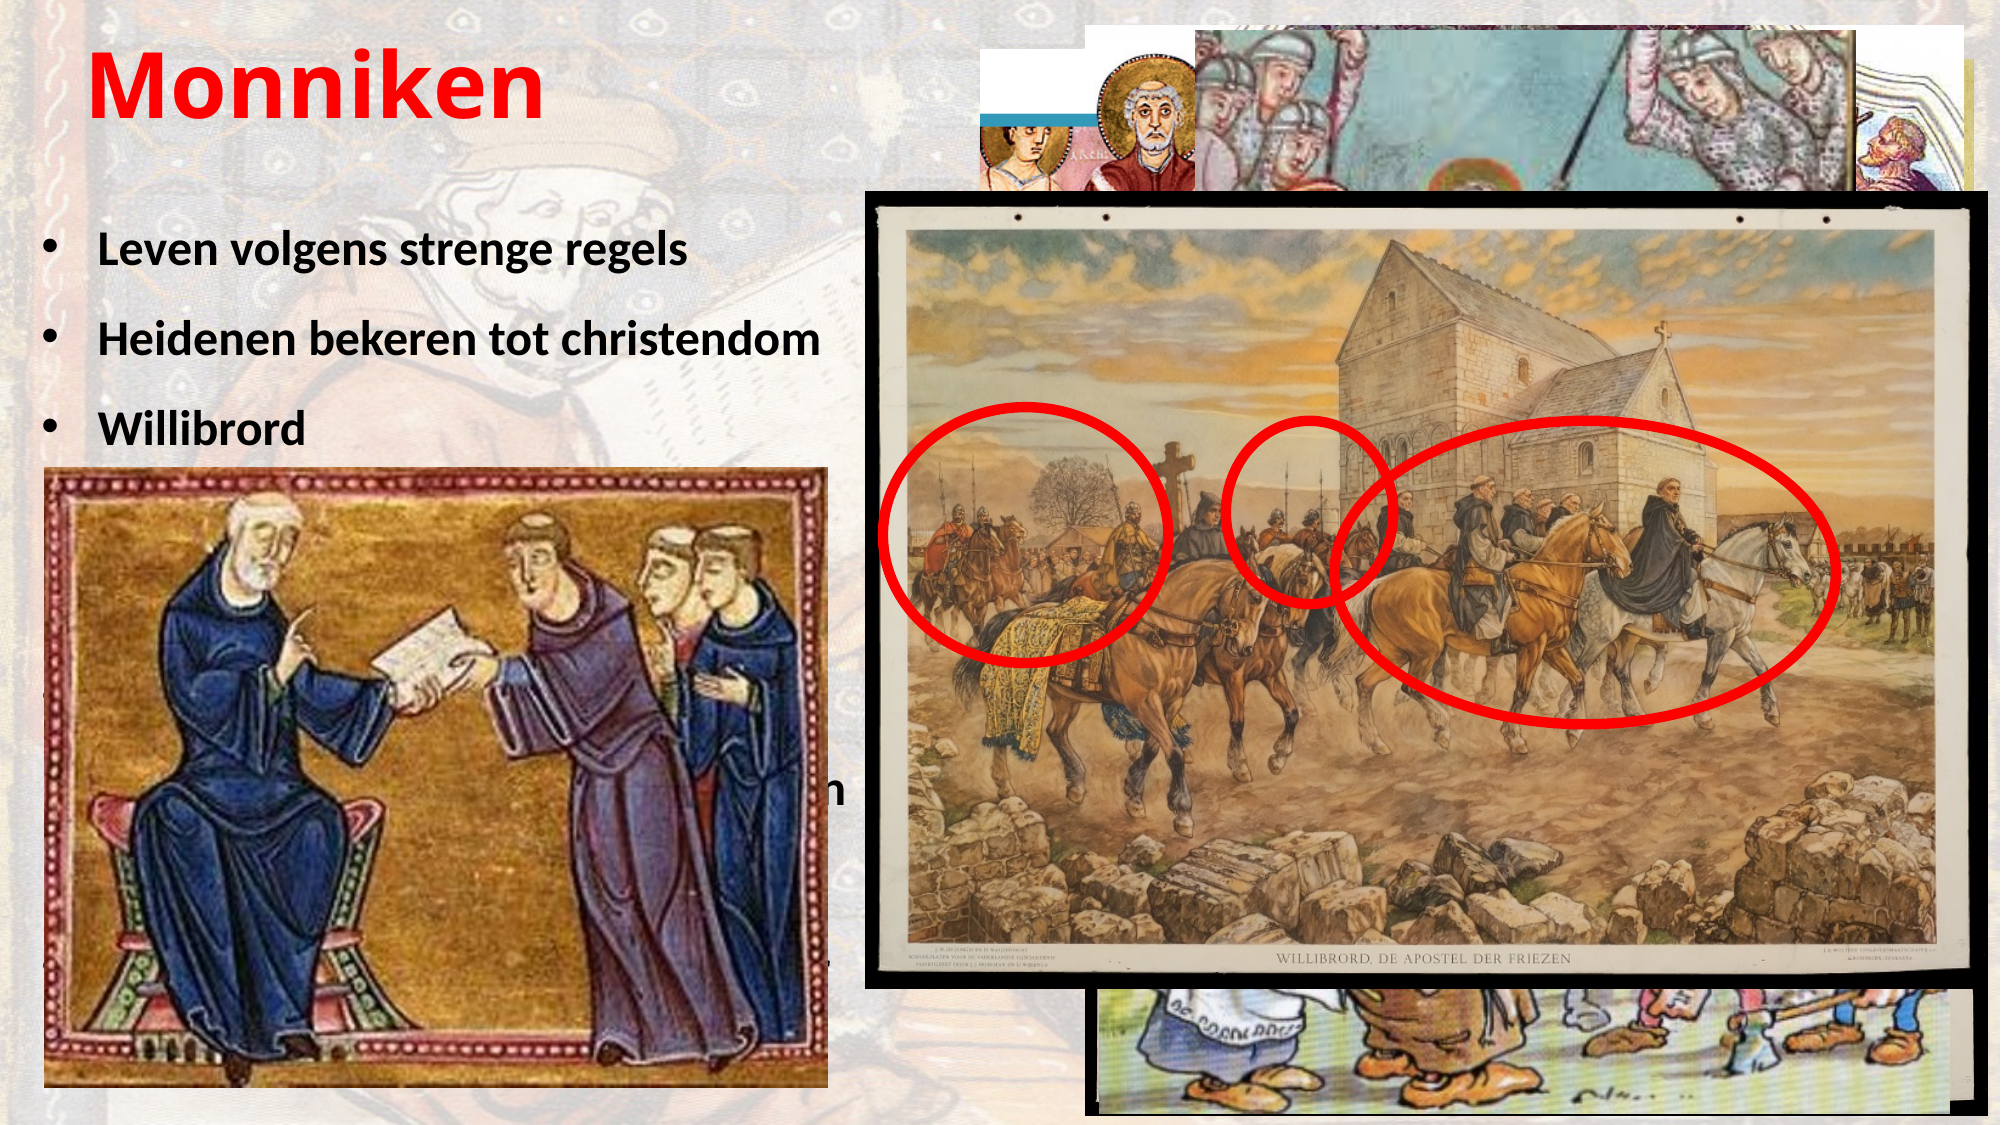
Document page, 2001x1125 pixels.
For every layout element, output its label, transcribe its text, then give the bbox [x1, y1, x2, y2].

picture [865, 25, 1988, 1116]
title Monniken [69, 25, 1085, 152]
picture [44, 467, 828, 1088]
text_box Leven volgens strenge regels Heidenen bekeren tot christendom Willibrord Eerste bisschop van Utrecht Bekeerde veel in Nederland Bonifatius Probeerde de Friezen te bekeren Vermoord bij Dokkum Monniken worden beschermd door Frankische vorsten [26, 178, 891, 1093]
